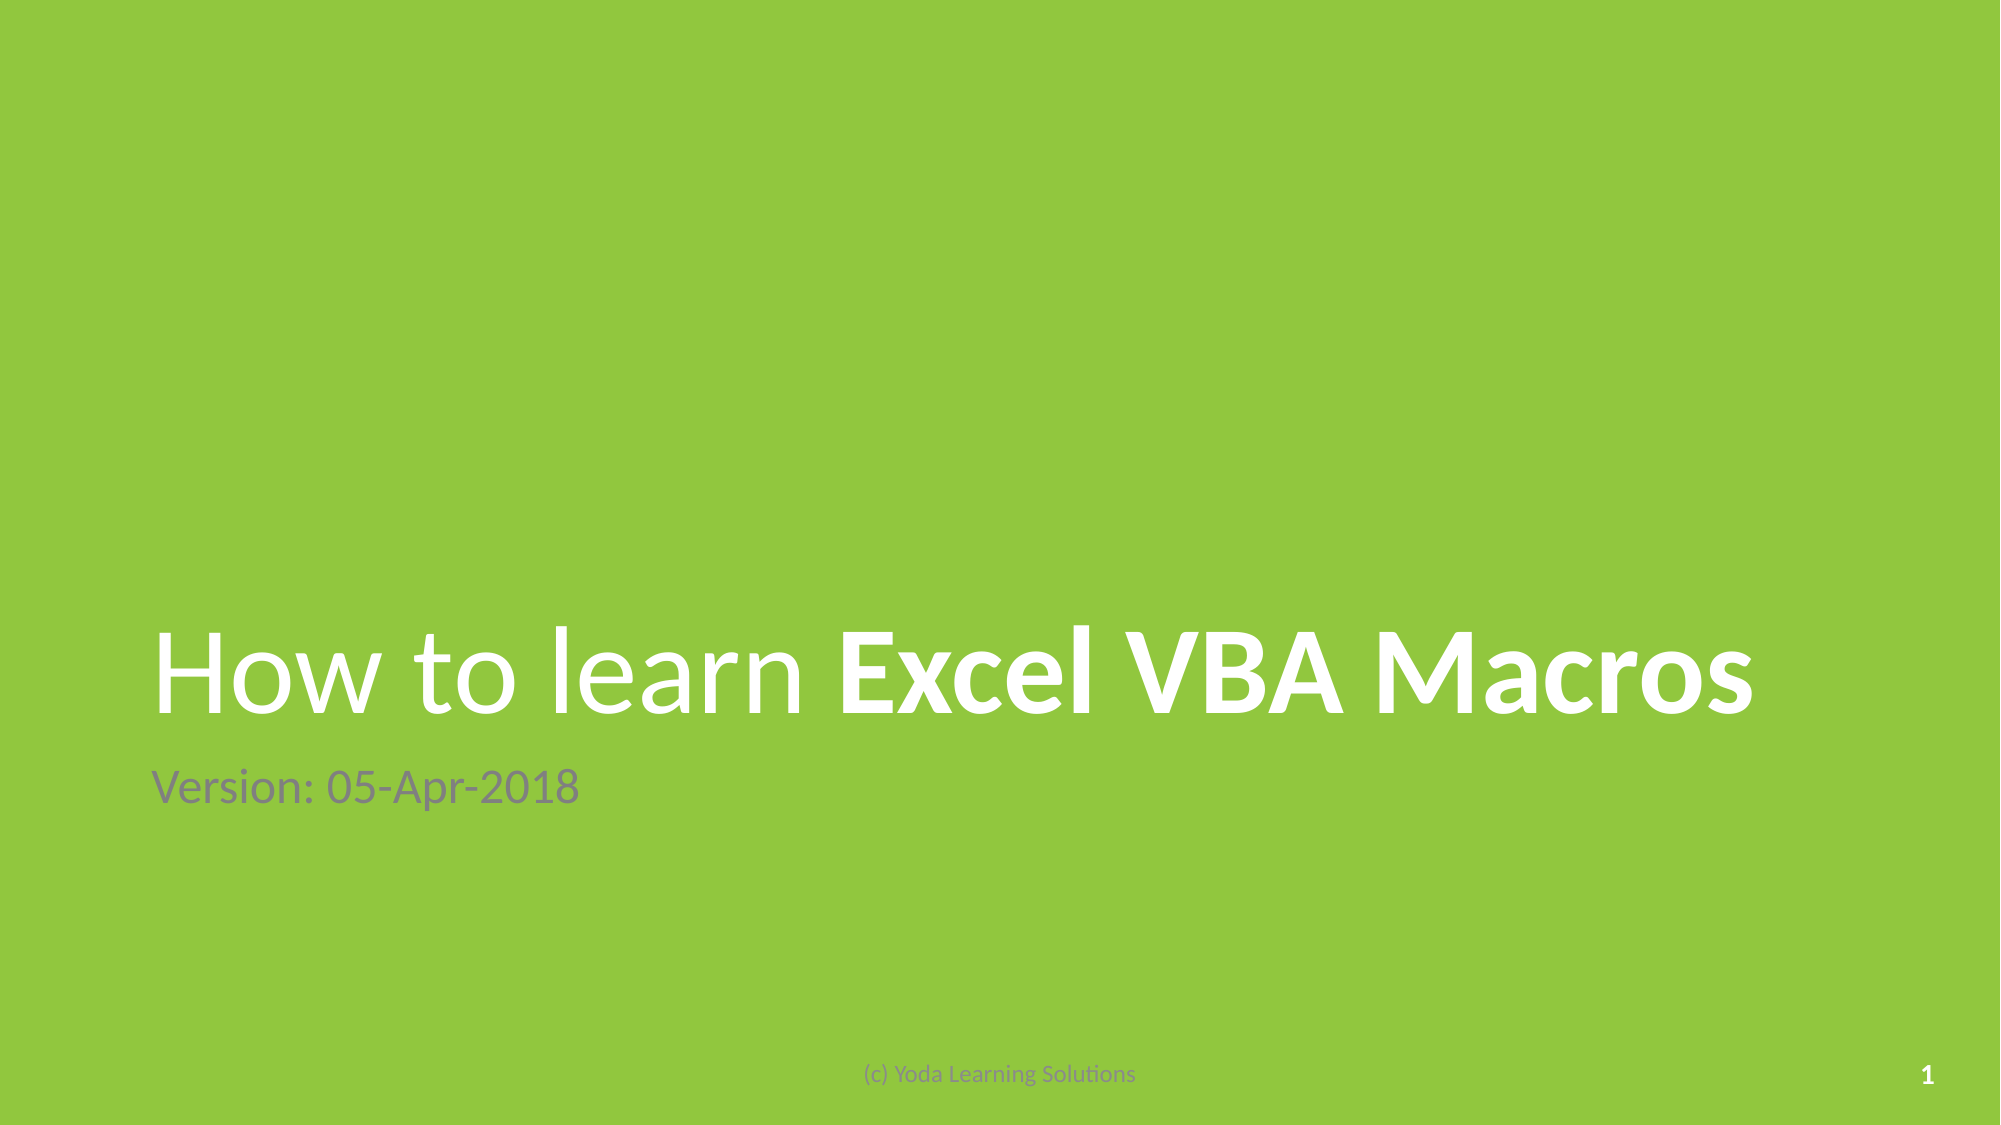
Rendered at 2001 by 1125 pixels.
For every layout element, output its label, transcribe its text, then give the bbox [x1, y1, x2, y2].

slide_number 1 [1500, 1042, 1950, 1103]
title How to learn Excel VBA Macros [136, 280, 1862, 749]
list Version: 05-Apr-2018 [136, 752, 1862, 999]
footer (c) Yoda Learning Solutions [662, 1042, 1338, 1103]
